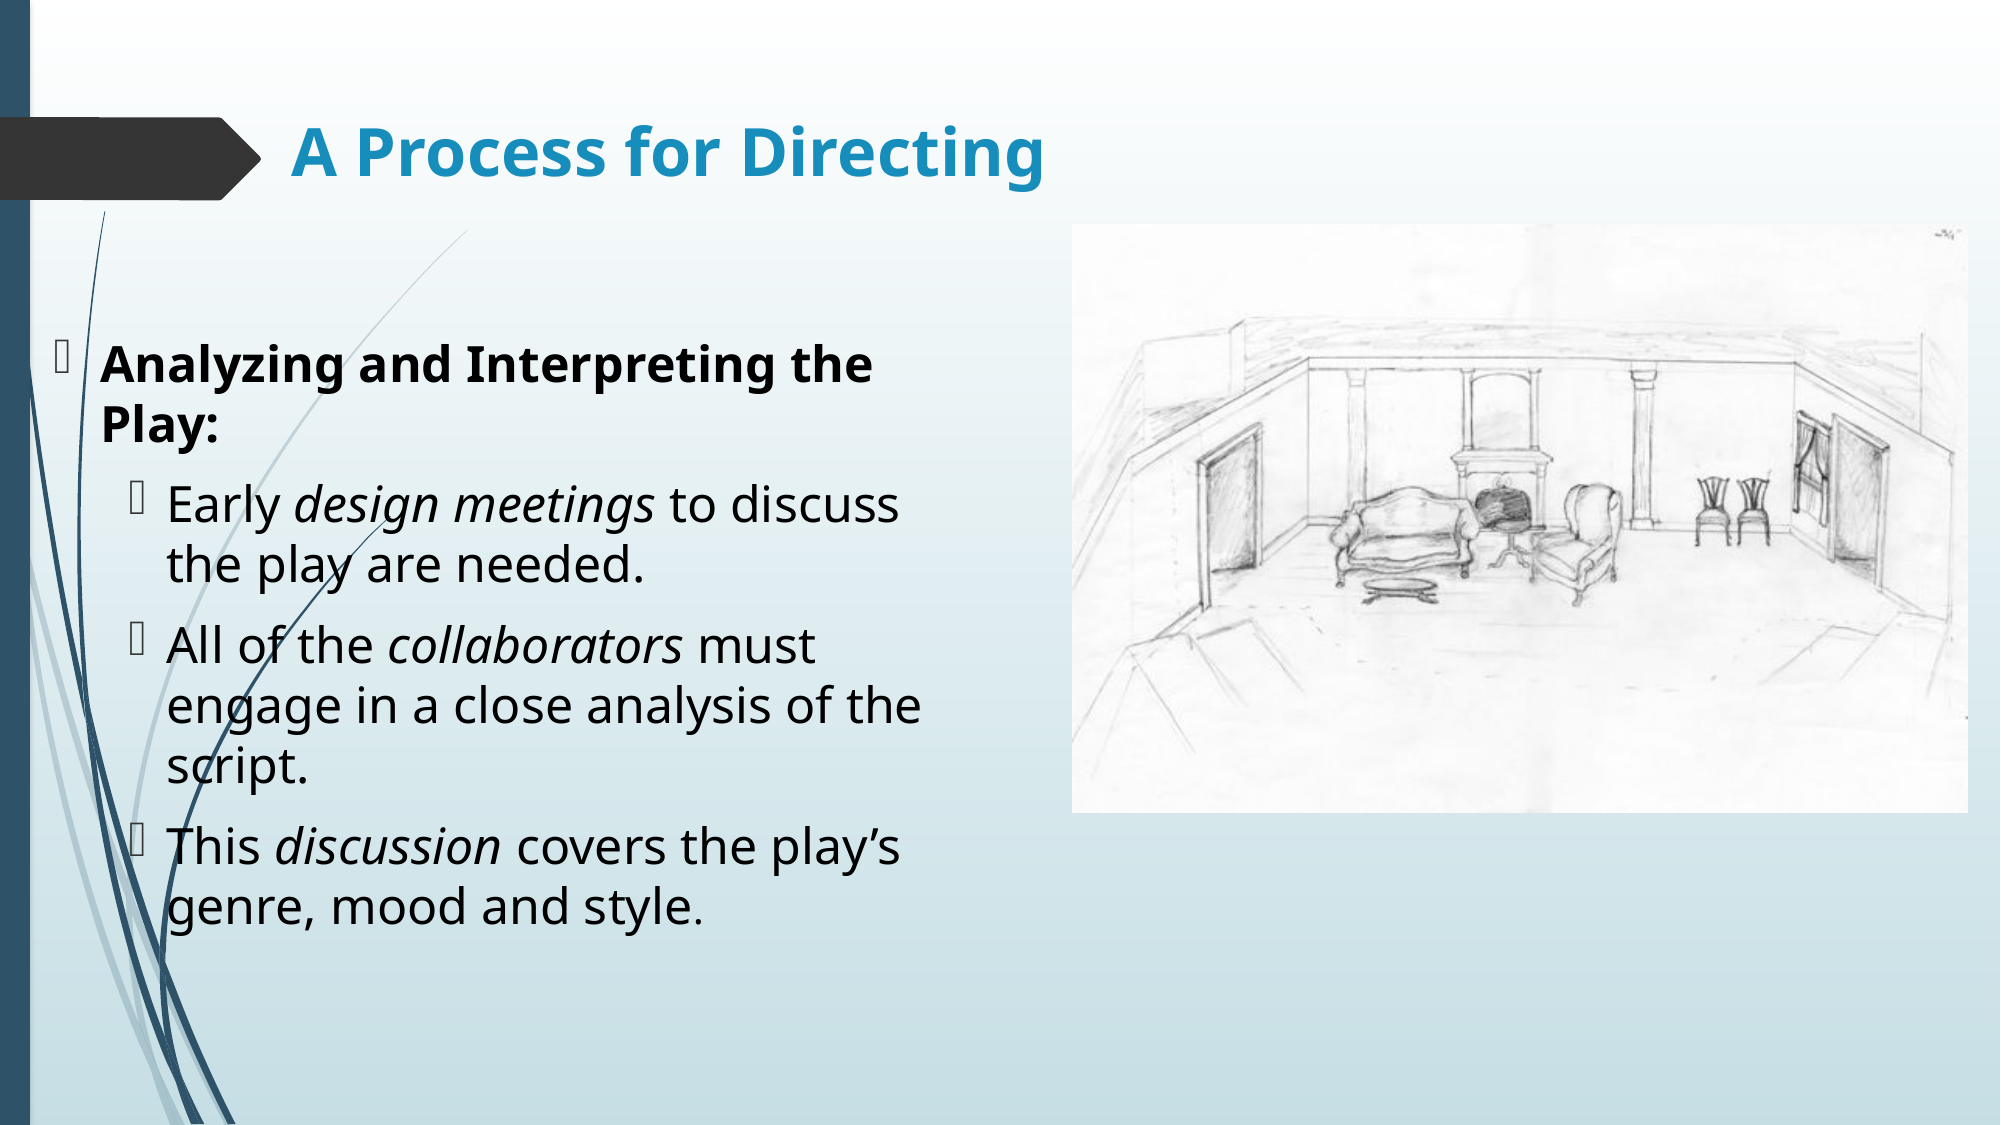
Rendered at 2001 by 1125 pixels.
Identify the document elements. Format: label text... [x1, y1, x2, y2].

picture [1072, 224, 1968, 813]
list Analyzing and Interpreting the Play: Early design meetings to discuss the play are needed. All of the collaborators must engage in a close analysis of the script. This discussion covers the play’s genre, mood and style. [0, 324, 1000, 1125]
title A Process for Directing [276, 102, 1283, 313]
